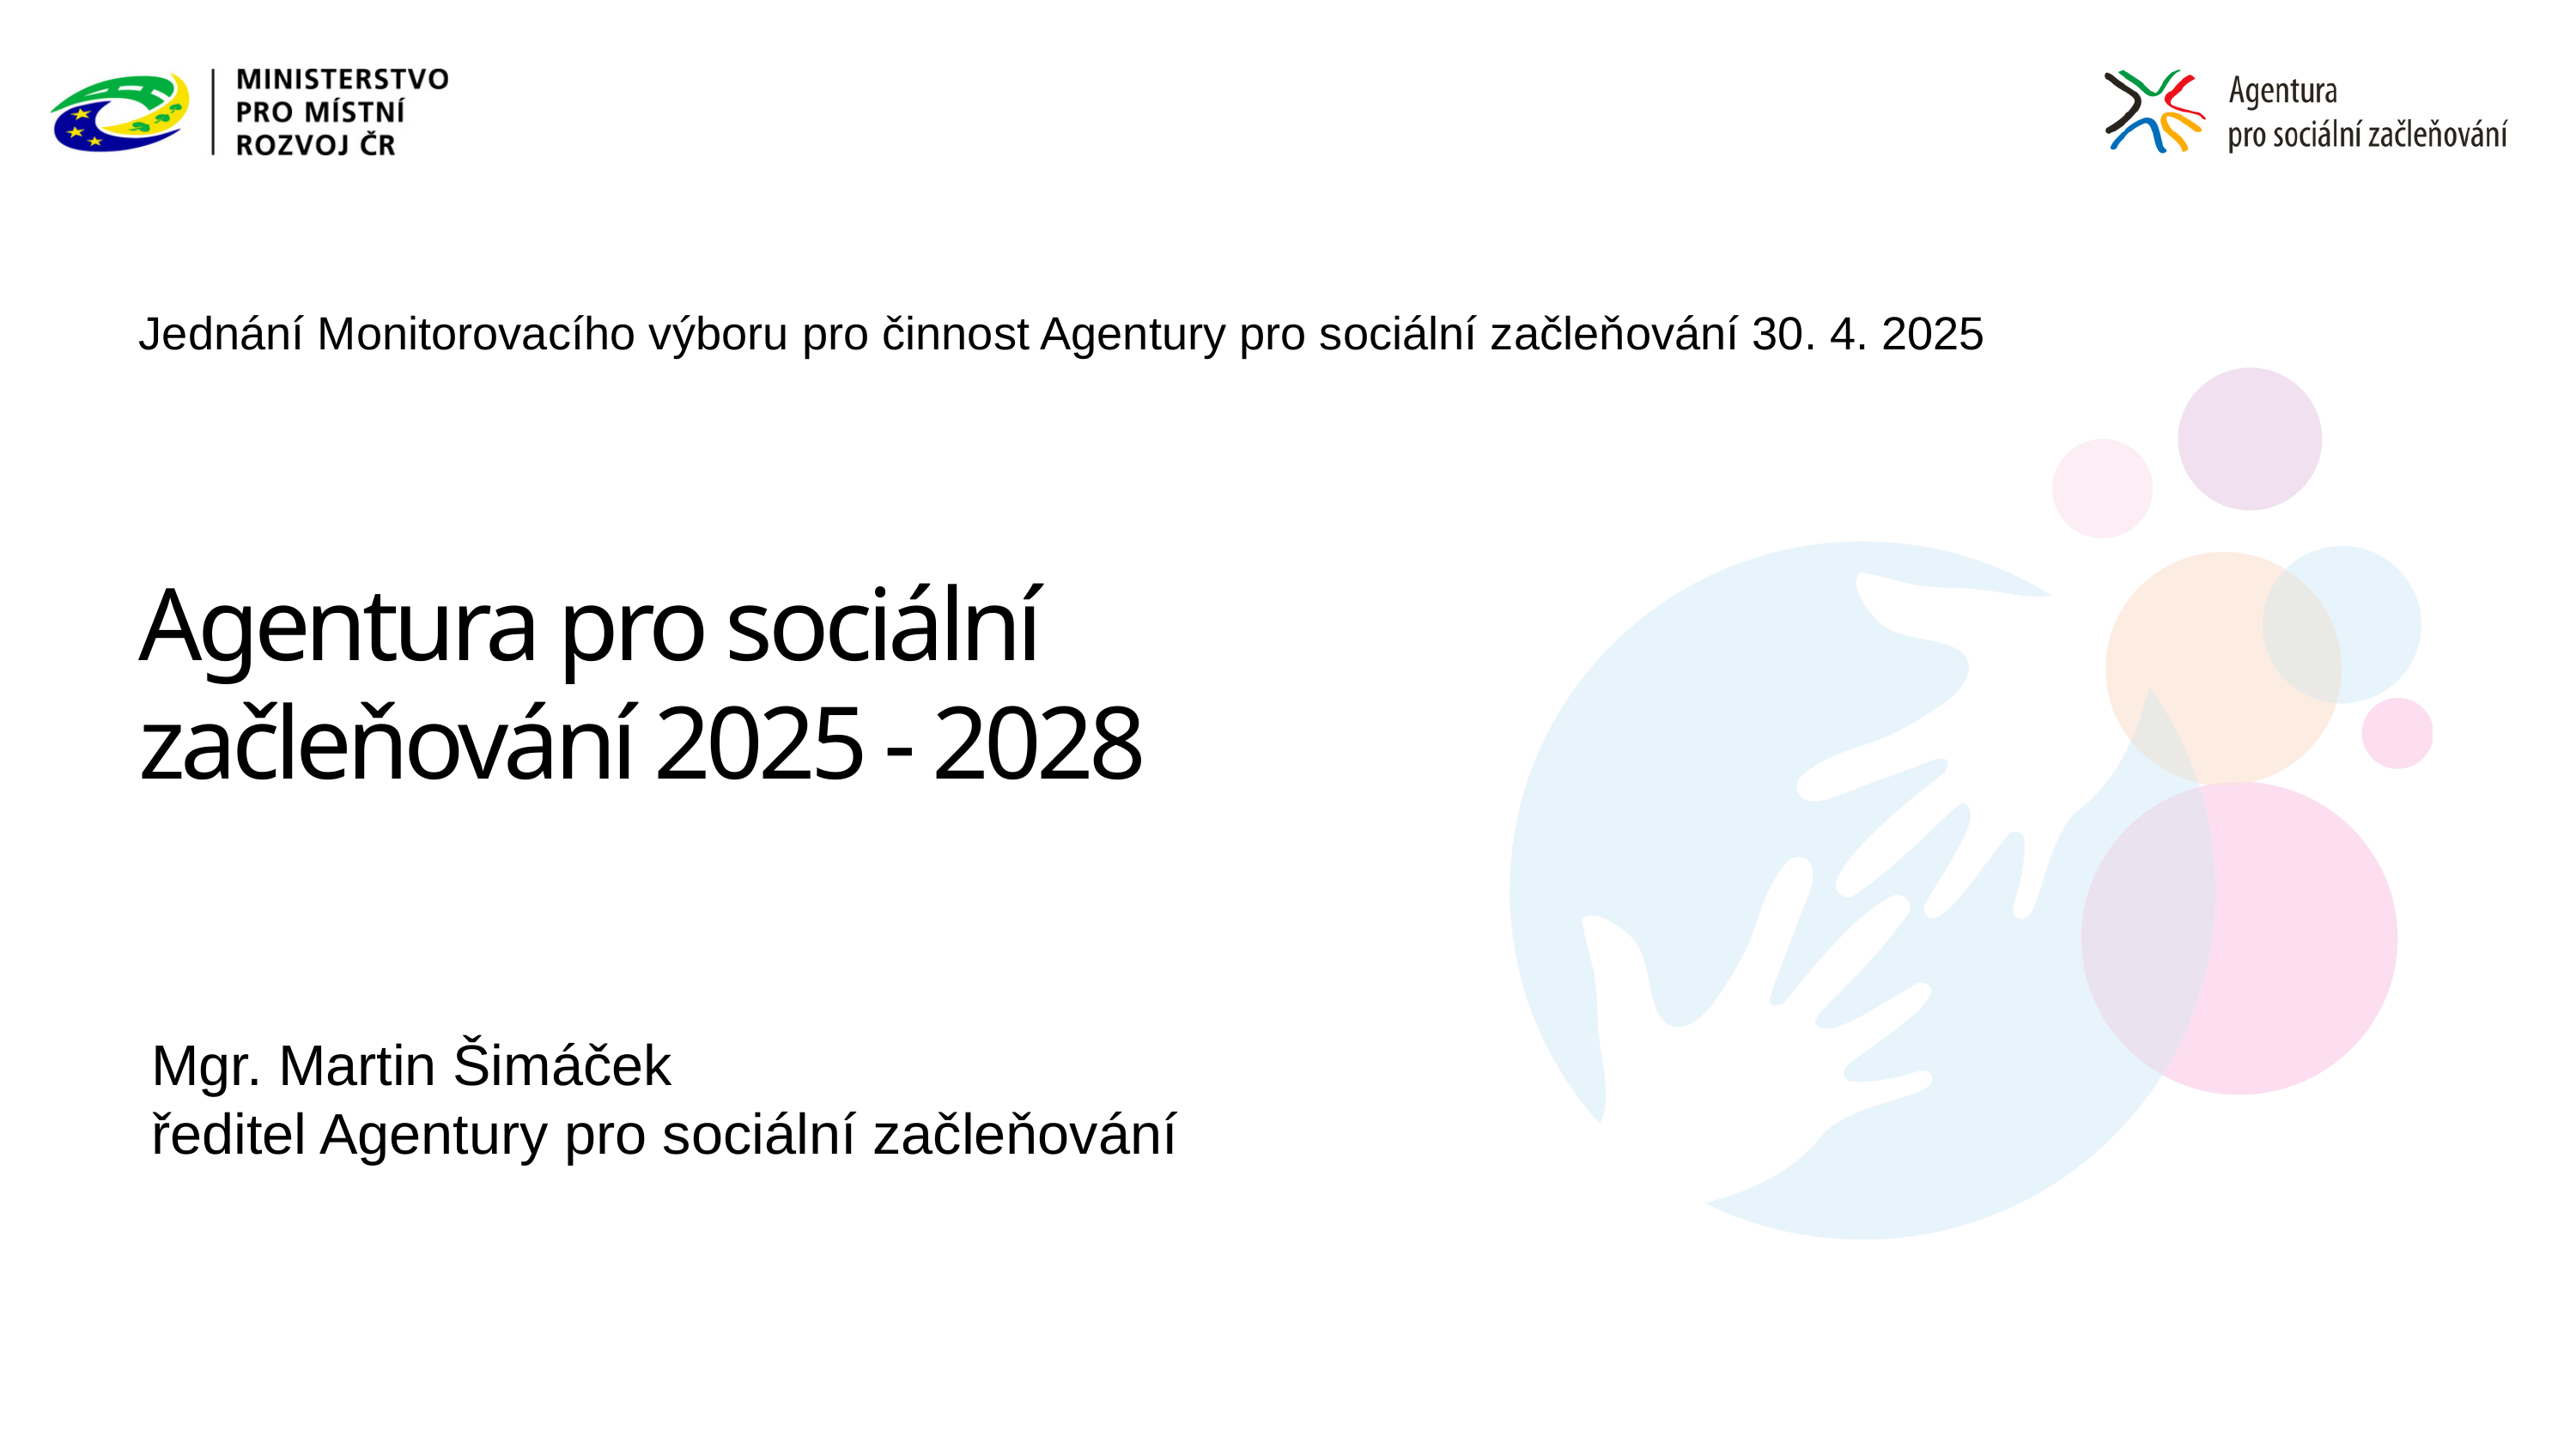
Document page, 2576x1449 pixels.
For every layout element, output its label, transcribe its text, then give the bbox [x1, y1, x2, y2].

text_box Jednání Monitorovacího výboru pro činnost Agentury pro sociální začleňování 30. 4. 2025 [138, 239, 2171, 359]
text_box Mgr. Martin Šimáček ředitel Agentury pro sociální začleňování [138, 1022, 1342, 1185]
picture [50, 69, 448, 155]
text_box Agentura pro sociální začleňování 2025 - 2028 [138, 562, 1450, 800]
picture [2087, 52, 2525, 173]
